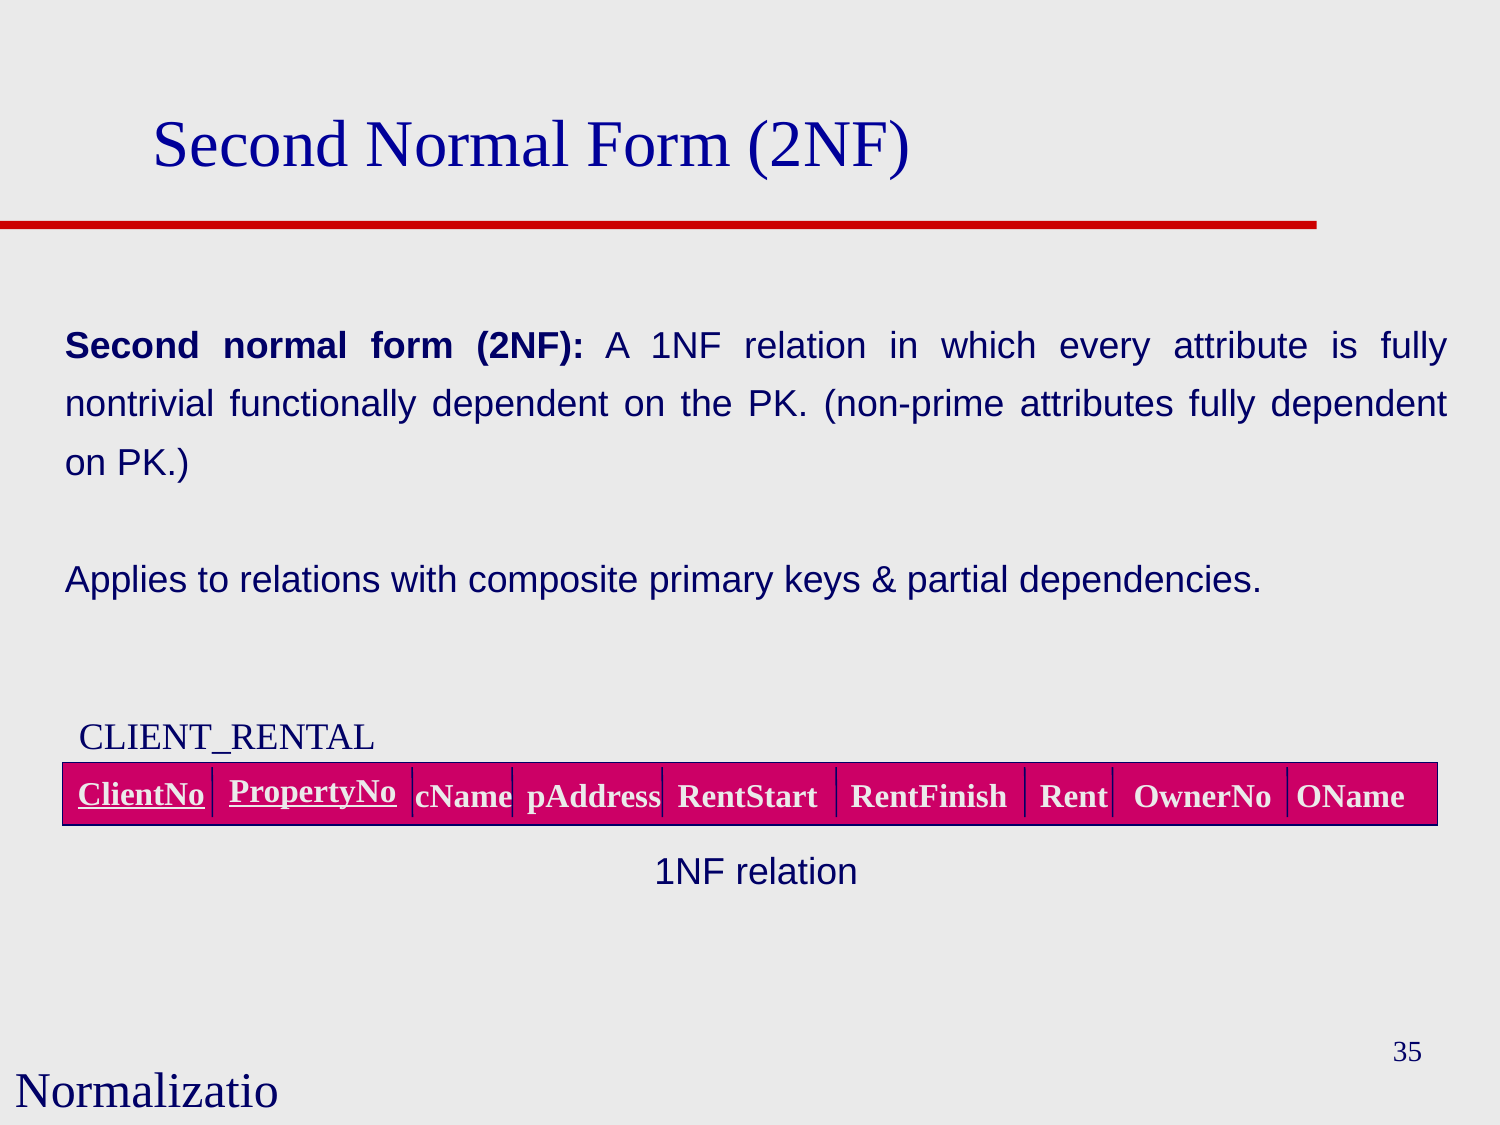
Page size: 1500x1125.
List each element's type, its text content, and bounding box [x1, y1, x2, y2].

text_box CLIENT_RENTAL [64, 704, 392, 765]
text_box Second normal form (2NF): A 1NF relation in which every attribute is fully nontrivial functionally dependent on the PK. (non-prime attributes fully dependent on PK.) Applies to relations with composite primary keys & partial dependencies. 1NF relation [49, 299, 1463, 900]
text_box ClientNo [62, 764, 221, 820]
text_box pAddress [512, 767, 663, 822]
text_box Rent [1024, 767, 1118, 822]
text_box cName [400, 767, 512, 822]
title Second Normal Form (2NF) [137, 0, 1413, 188]
text_box OwnerNo [1118, 767, 1281, 822]
text_box OName [1281, 767, 1421, 822]
text_box [62, 762, 1438, 825]
text_box [272, 98, 303, 174]
text_box PropertyNo [214, 761, 412, 817]
slide_number Normalization [0, 1050, 313, 1125]
text_box RentFinish [835, 767, 1023, 822]
text_box RentStart [663, 767, 833, 822]
slide_number 35 [1124, 1012, 1438, 1088]
